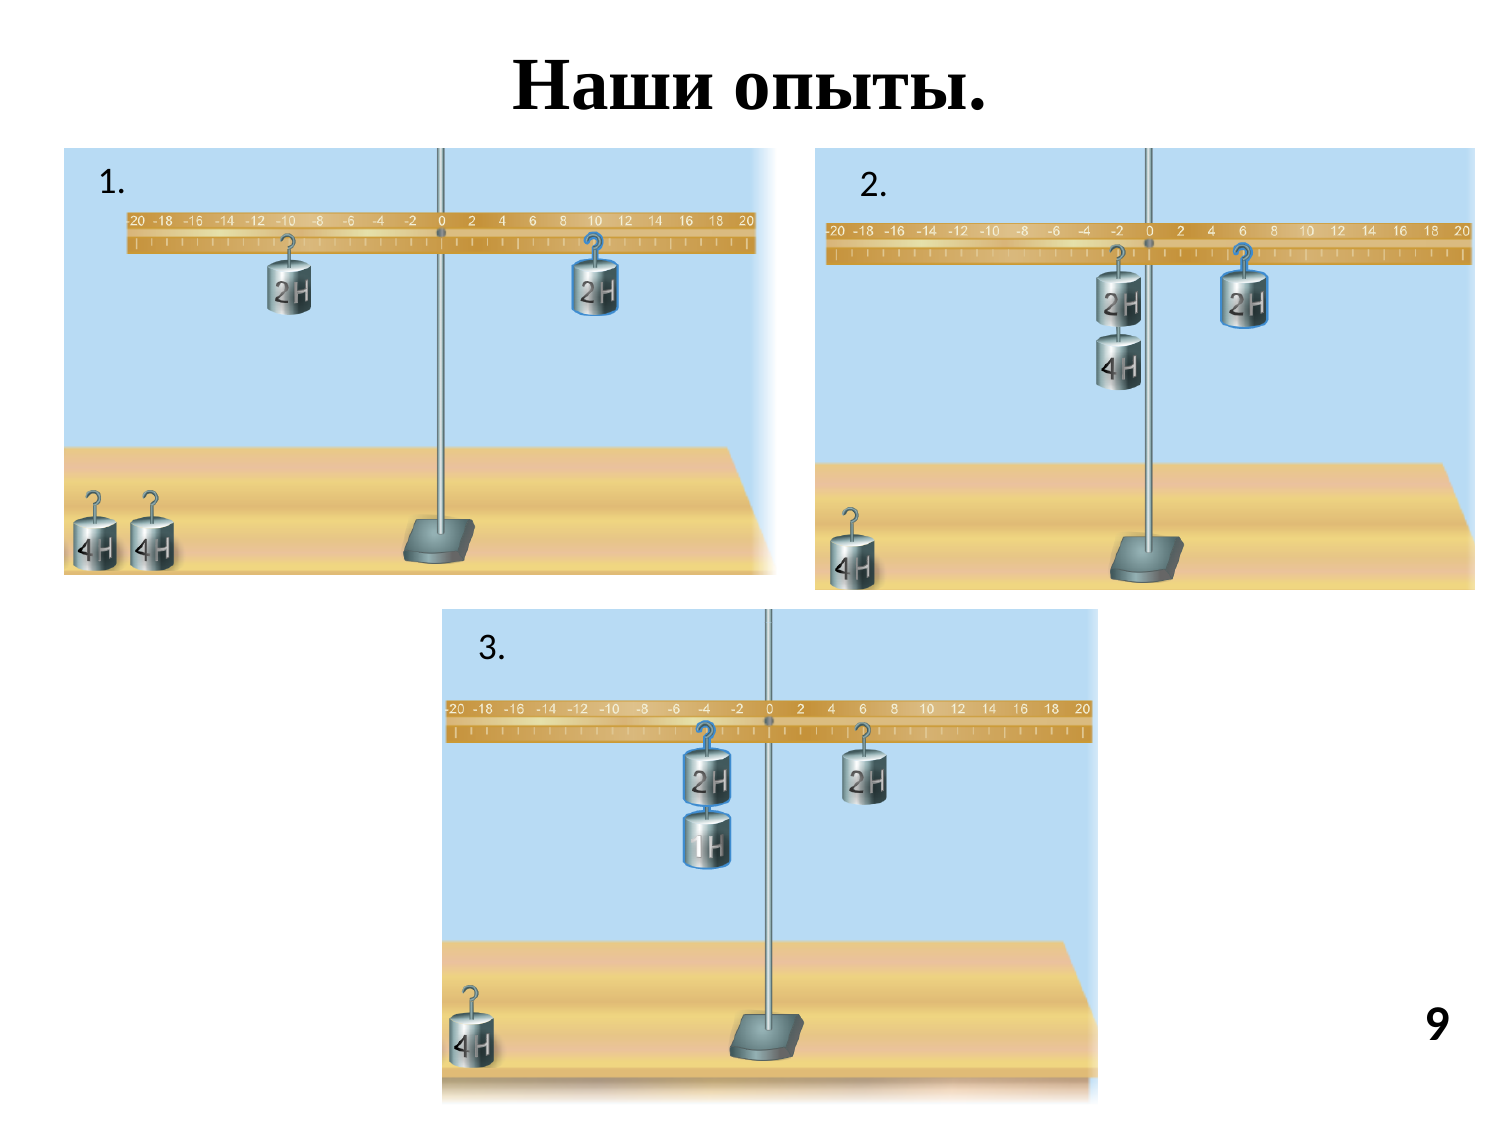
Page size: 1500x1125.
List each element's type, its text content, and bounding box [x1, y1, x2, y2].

picture [442, 608, 1098, 1105]
picture [814, 148, 1475, 591]
title Наши опыты. [75, 45, 1425, 114]
text_box 9 [1409, 982, 1465, 1058]
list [64, 148, 777, 575]
